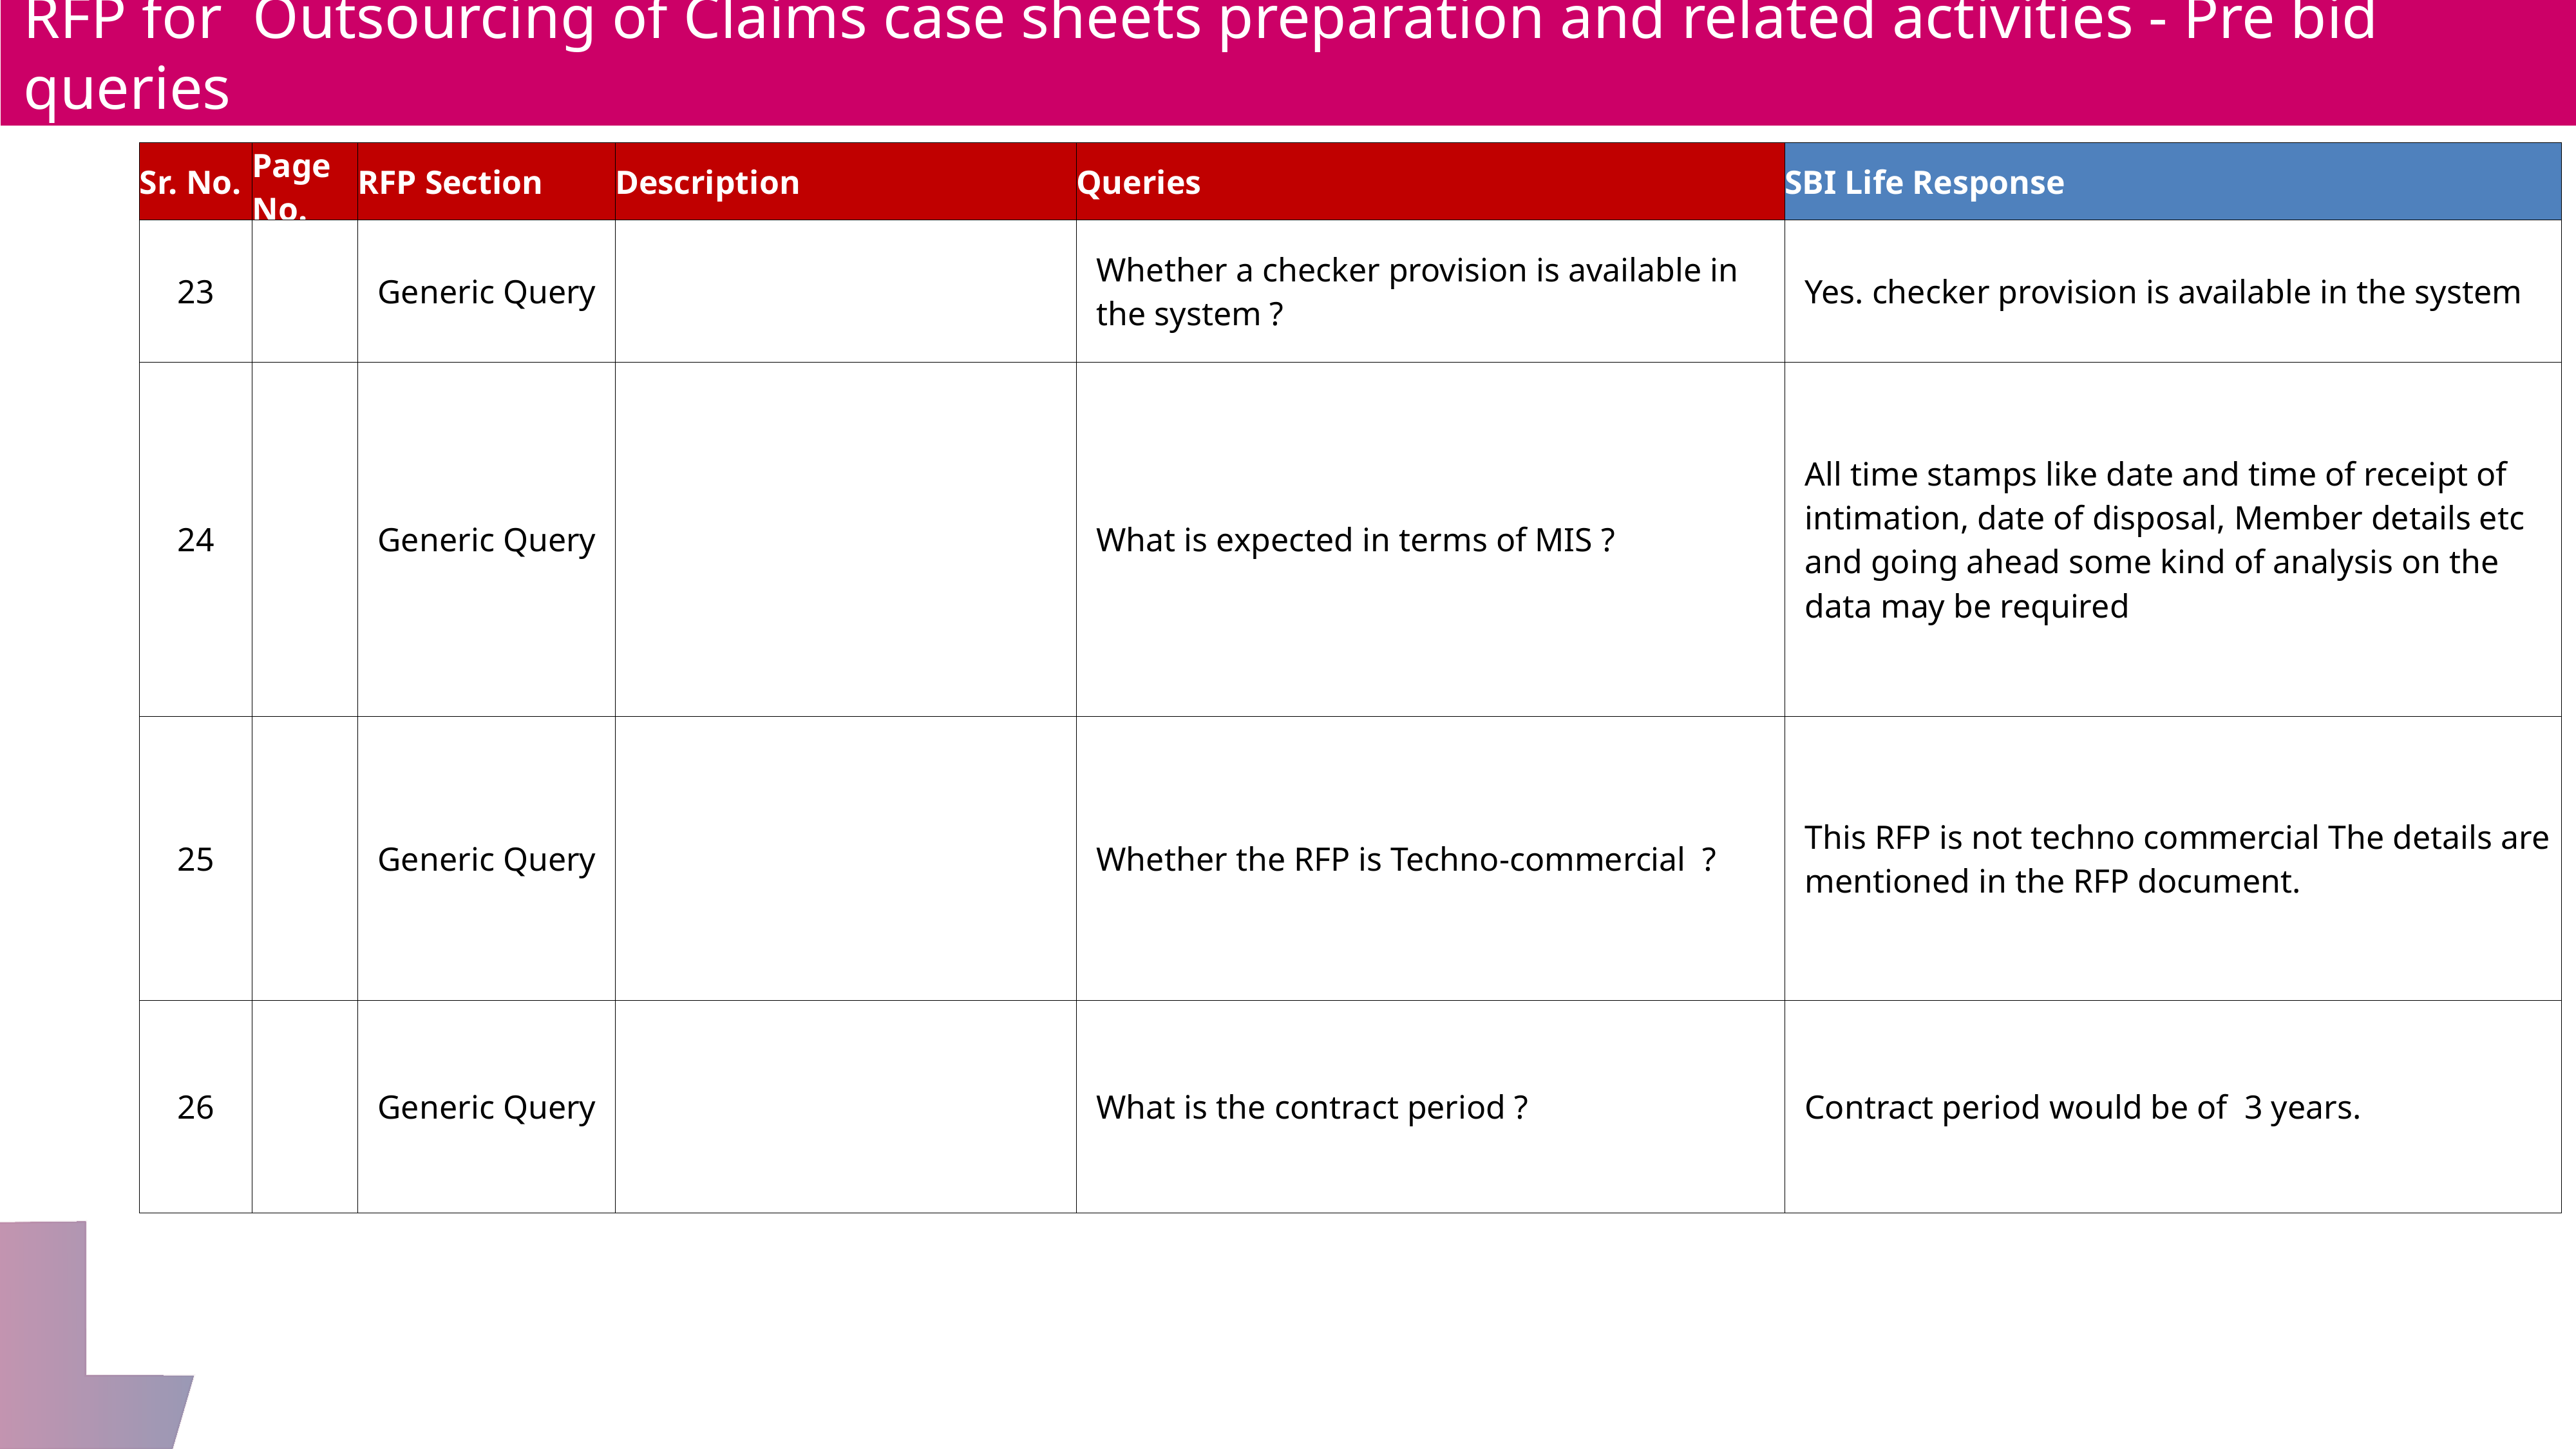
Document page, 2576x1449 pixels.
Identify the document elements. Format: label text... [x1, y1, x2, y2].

table_cell [252, 1001, 357, 1213]
table_header Queries [1077, 143, 1785, 220]
table_cell Whether the RFP is Techno-commercial ? [1077, 717, 1785, 1000]
table_header SBI Life Response [1785, 143, 2561, 220]
table_cell Contract period would be of 3 years. [1785, 1001, 2561, 1213]
table_cell Generic Query [358, 717, 615, 1000]
table_header RFP Section [358, 143, 615, 220]
table_cell What is the contract period ? [1077, 1001, 1785, 1213]
table_cell What is expected in terms of MIS ? [1077, 363, 1785, 716]
table_cell 26 [140, 1001, 252, 1213]
table_cell 23 [140, 220, 252, 362]
table_cell This RFP is not techno commercial The details are mentioned in the RFP document. [1785, 717, 2561, 1000]
table_cell Whether a checker provision is available in the system ? [1077, 220, 1785, 362]
table_header Sr. No. [140, 143, 252, 220]
table_cell 24 [140, 363, 252, 716]
table_header Description [616, 143, 1076, 220]
table_cell [252, 717, 357, 1000]
table_cell Generic Query [358, 1001, 615, 1213]
table_cell [616, 1001, 1076, 1213]
table_cell Yes. checker provision is available in the system [1785, 220, 2561, 362]
table_cell Generic Query [358, 363, 615, 716]
table_cell 25 [140, 717, 252, 1000]
table_cell [252, 363, 357, 716]
table_cell [616, 363, 1076, 716]
text_box RFP for Outsourcing of Claims case sheets preparation and related activities - Pre bid queries [1, 0, 2576, 126]
table_cell [616, 717, 1076, 1000]
table_header Page No. [252, 143, 357, 220]
table_cell All time stamps like date and time of receipt of intimation, date of disposal, Member details etc and going ahead some kind of analysis on the data may be required [1785, 363, 2561, 716]
table_cell [252, 220, 357, 362]
table_cell [616, 220, 1076, 362]
table_cell Generic Query [358, 220, 615, 362]
